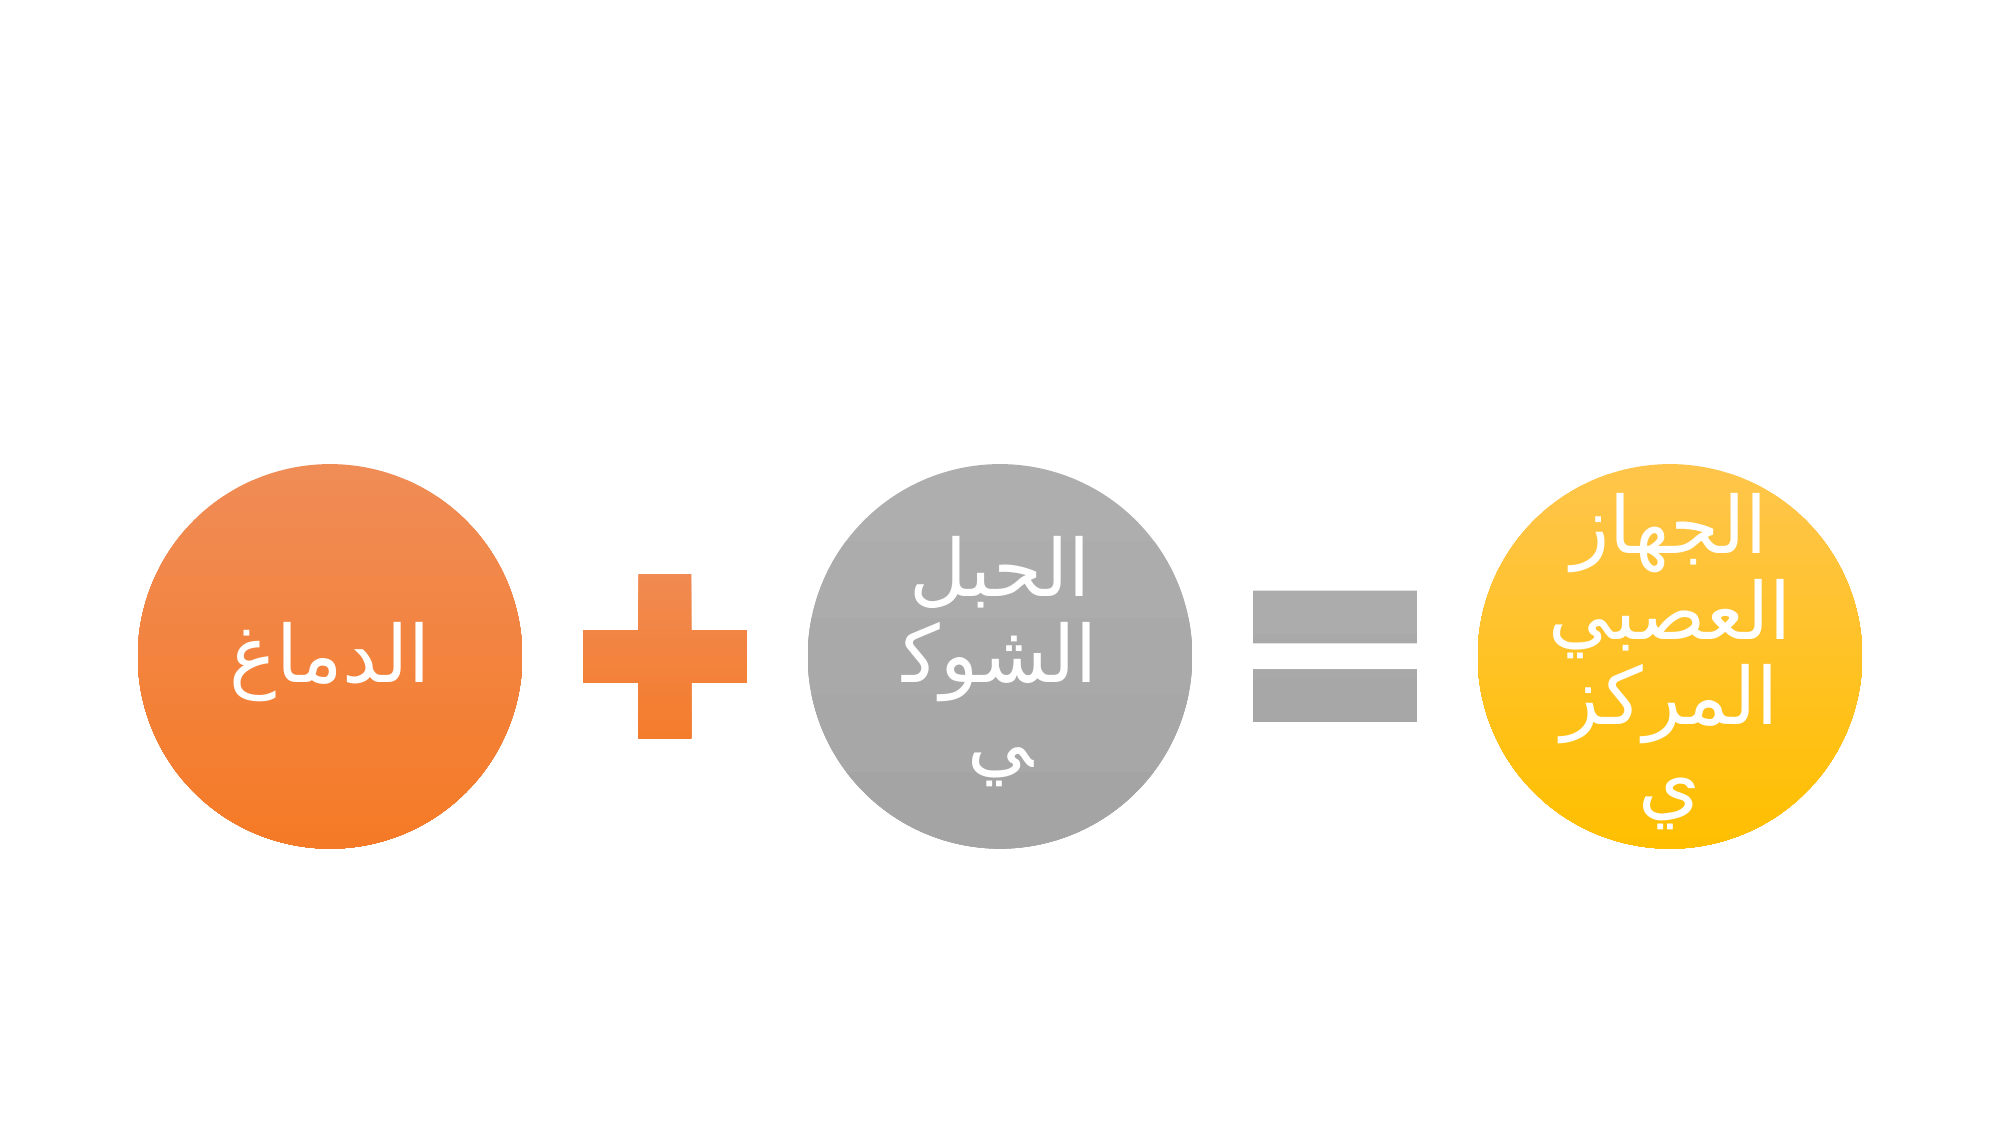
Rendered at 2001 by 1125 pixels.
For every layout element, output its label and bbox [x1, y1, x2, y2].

list [137, 299, 1863, 1014]
